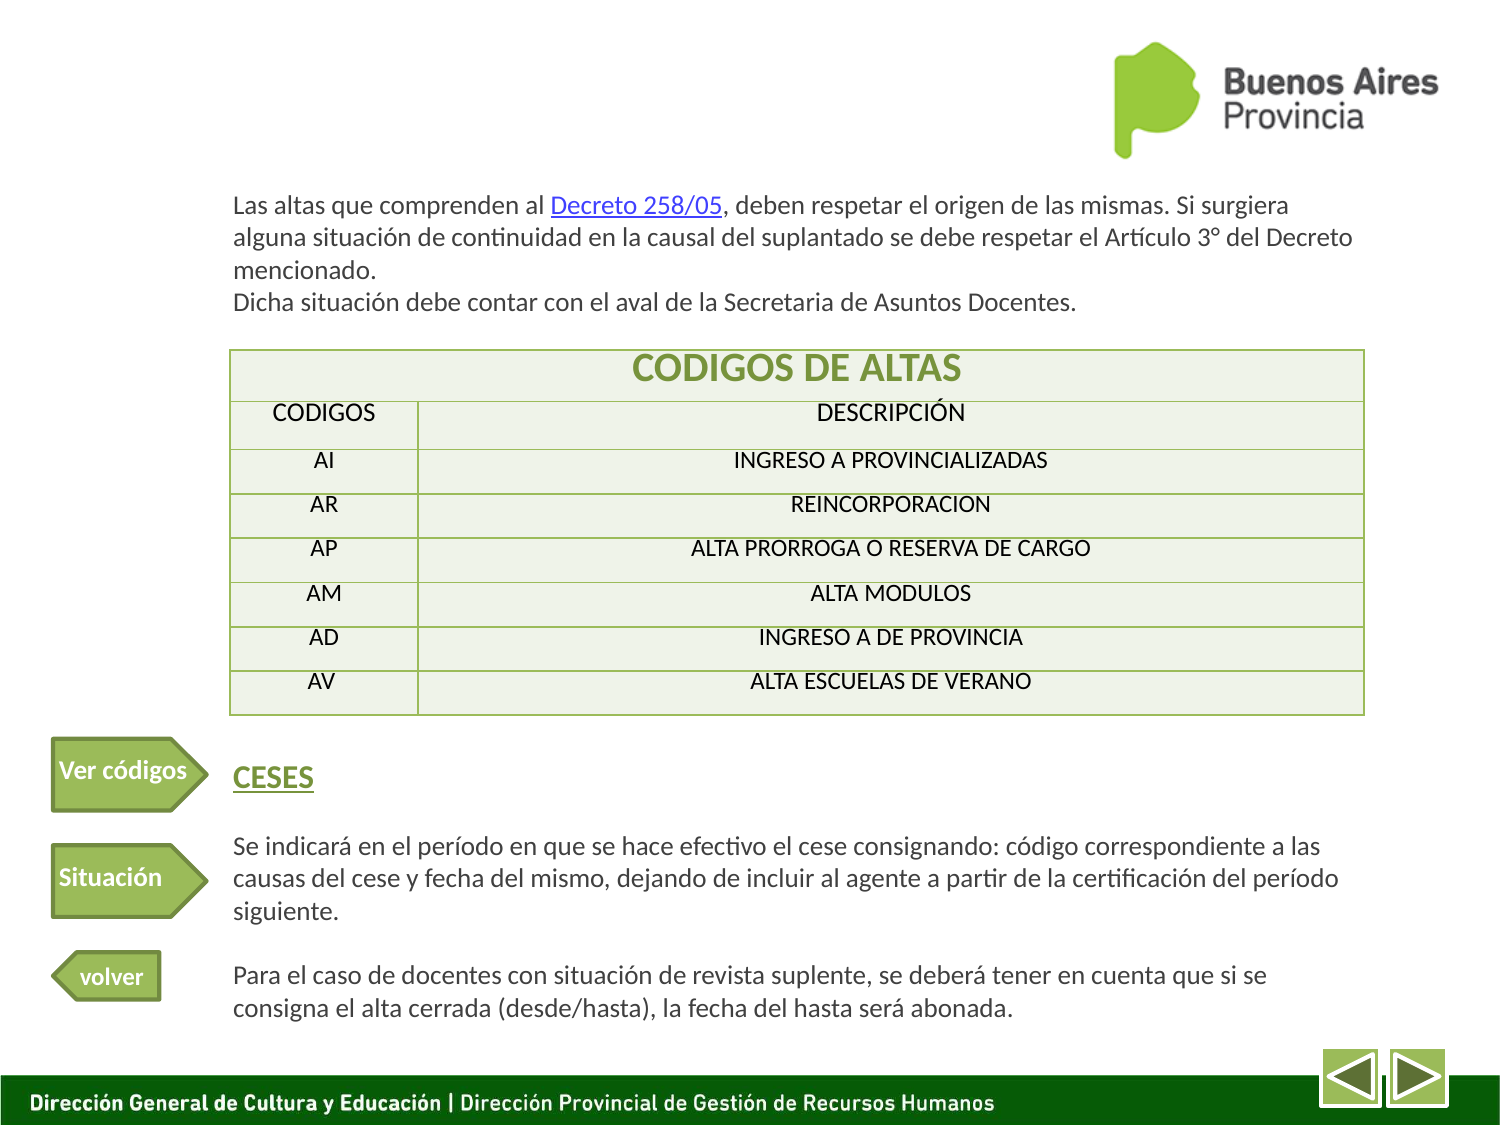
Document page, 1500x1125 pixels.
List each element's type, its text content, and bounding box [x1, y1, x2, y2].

text_box [1386, 1045, 1449, 1073]
text_box Las altas que comprenden al Decreto 258/05, deben respetar el origen de las mismas. Si surgiera alguna situación de continuidad en la causal del suplantado se debe respetar el Artículo 3° del Decreto mencionado. Dicha situación debe contar con el aval de la Secretaria de Asuntos Docentes. [218, 179, 1381, 325]
text_box CESES Se indicará en el período en que se hace efectivo el cese consignando: código correspondiente a las causas del cese y fecha del mismo, dejando de incluir al agente a partir de la certificación del período siguiente. Para el caso de docentes con situación de revista suplente, se deberá tener en cuenta que si se consigna el alta cerrada (desde/hasta), la fecha del hasta será abonada. [218, 748, 1381, 1063]
table_cell AV [231, 672, 417, 714]
table_cell INGRESO A DE PROVINCIA [419, 628, 1363, 670]
table_cell AM [231, 583, 417, 626]
table_cell ALTA ESCUELAS DE VERANO [419, 672, 1363, 714]
picture [1104, 30, 1448, 169]
table_cell AD [231, 628, 417, 670]
text_box [1319, 1063, 1361, 1073]
table_cell INGRESO A PROVINCIALIZADAS [419, 450, 1363, 493]
table_cell ALTA MODULOS [419, 583, 1363, 626]
text_box volver [50, 950, 162, 1002]
table_cell AR [231, 495, 417, 537]
table_cell AP [231, 539, 417, 582]
table_cell CODIGOS [231, 402, 417, 449]
text_box Ver códigos [50, 736, 209, 813]
text_box [1370, 1045, 1382, 1073]
table_cell AI [231, 450, 417, 493]
table_cell ALTA PRORROGA O RESERVA DE CARGO [419, 539, 1363, 582]
text_box Situación [50, 843, 209, 919]
table_cell REINCORPORACION [419, 495, 1363, 537]
picture [0, 1074, 1500, 1125]
table_cell DESCRIPCIÓN [419, 402, 1363, 449]
table_header CODIGOS DE ALTAS [231, 351, 1363, 401]
